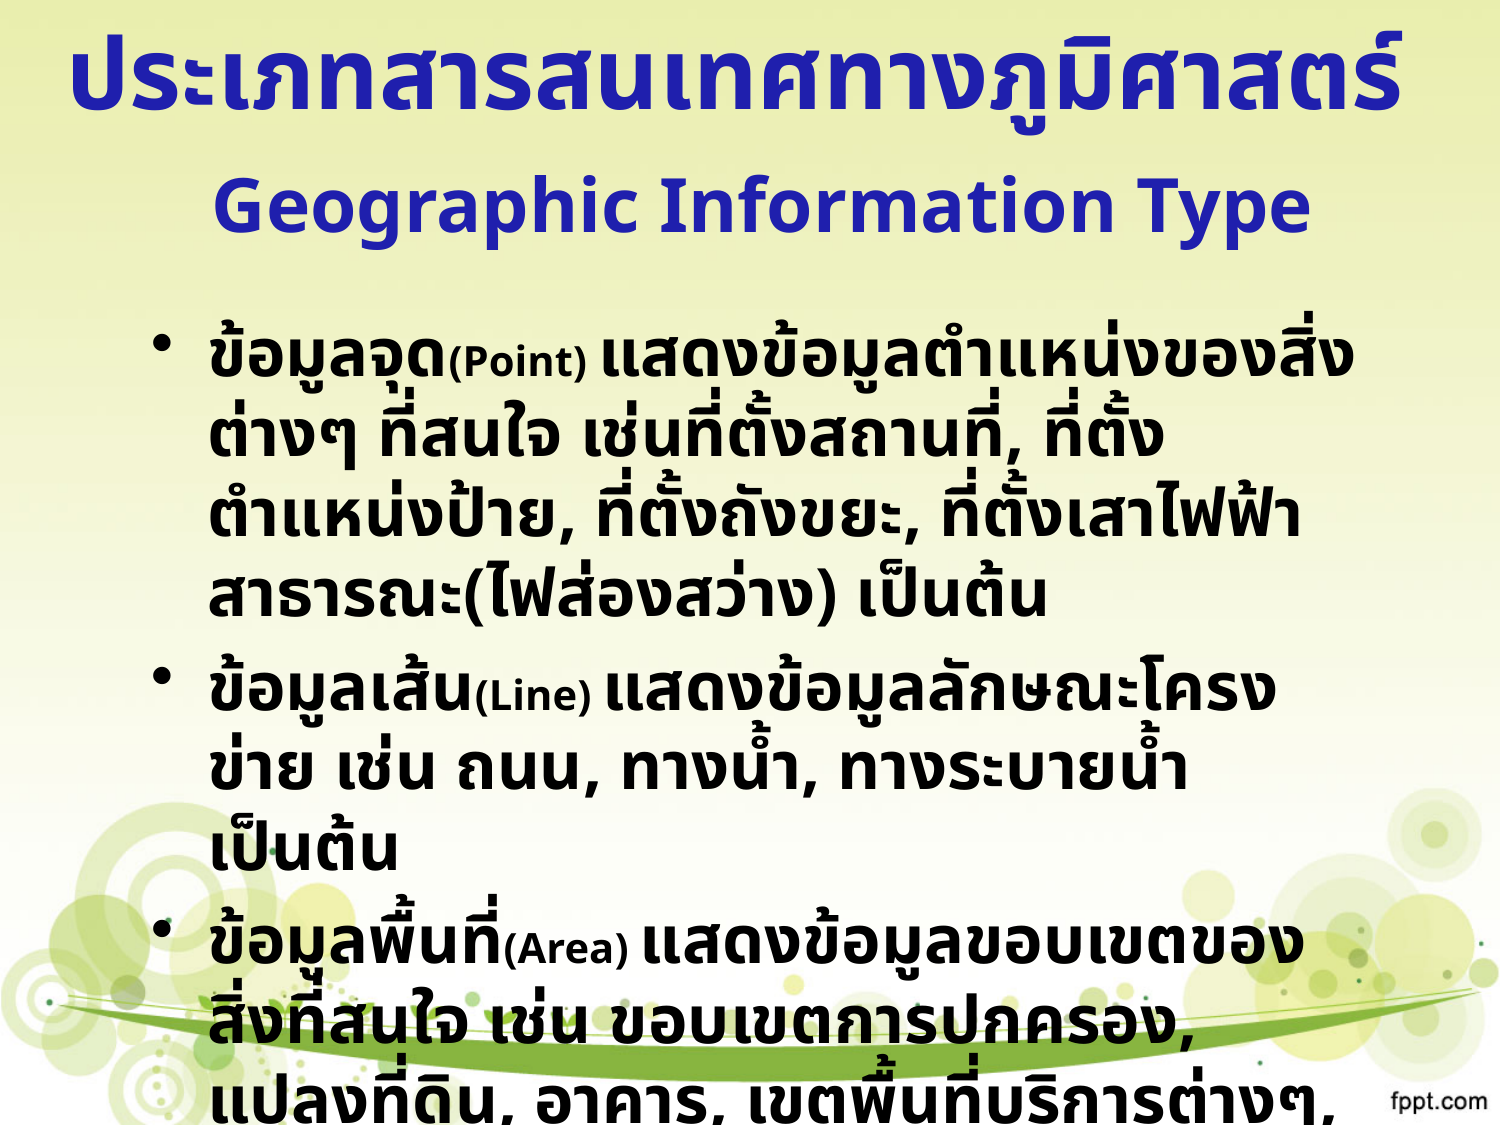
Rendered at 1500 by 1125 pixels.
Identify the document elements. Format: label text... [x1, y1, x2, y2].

picture [0, 0, 1500, 1125]
list ข้อมูลจุด(Point) แสดงข้อมูลตำแหน่งของสิ่งต่างๆ ที่สนใจ เช่นที่ตั้งสถานที่, ที่ตั้งตำแหน่งป้าย, ที่ตั้งถังขยะ, ที่ตั้งเสาไฟฟ้าสาธารณะ(ไฟส่องสว่าง) เป็นต้น ข้อมูลเส้น(Line) แสดงข้อมูลลักษณะโครงข่าย เช่น ถนน, ทางน้ำ, ทางระบายน้ำ เป็นต้น ข้อมูลพื้นที่(Area) แสดงข้อมูลขอบเขตของสิ่งที่สนใจ เช่น ขอบเขตการปกครอง, แปลงที่ดิน, อาคาร, เขตพื้นที่บริการต่างๆ, เขตเลือกตั้ง เป็นต้น [135, 302, 1388, 978]
title ประเภทสารสนเทศทางภูมิศาสตร์ Geographic Information Type [37, 30, 1463, 219]
